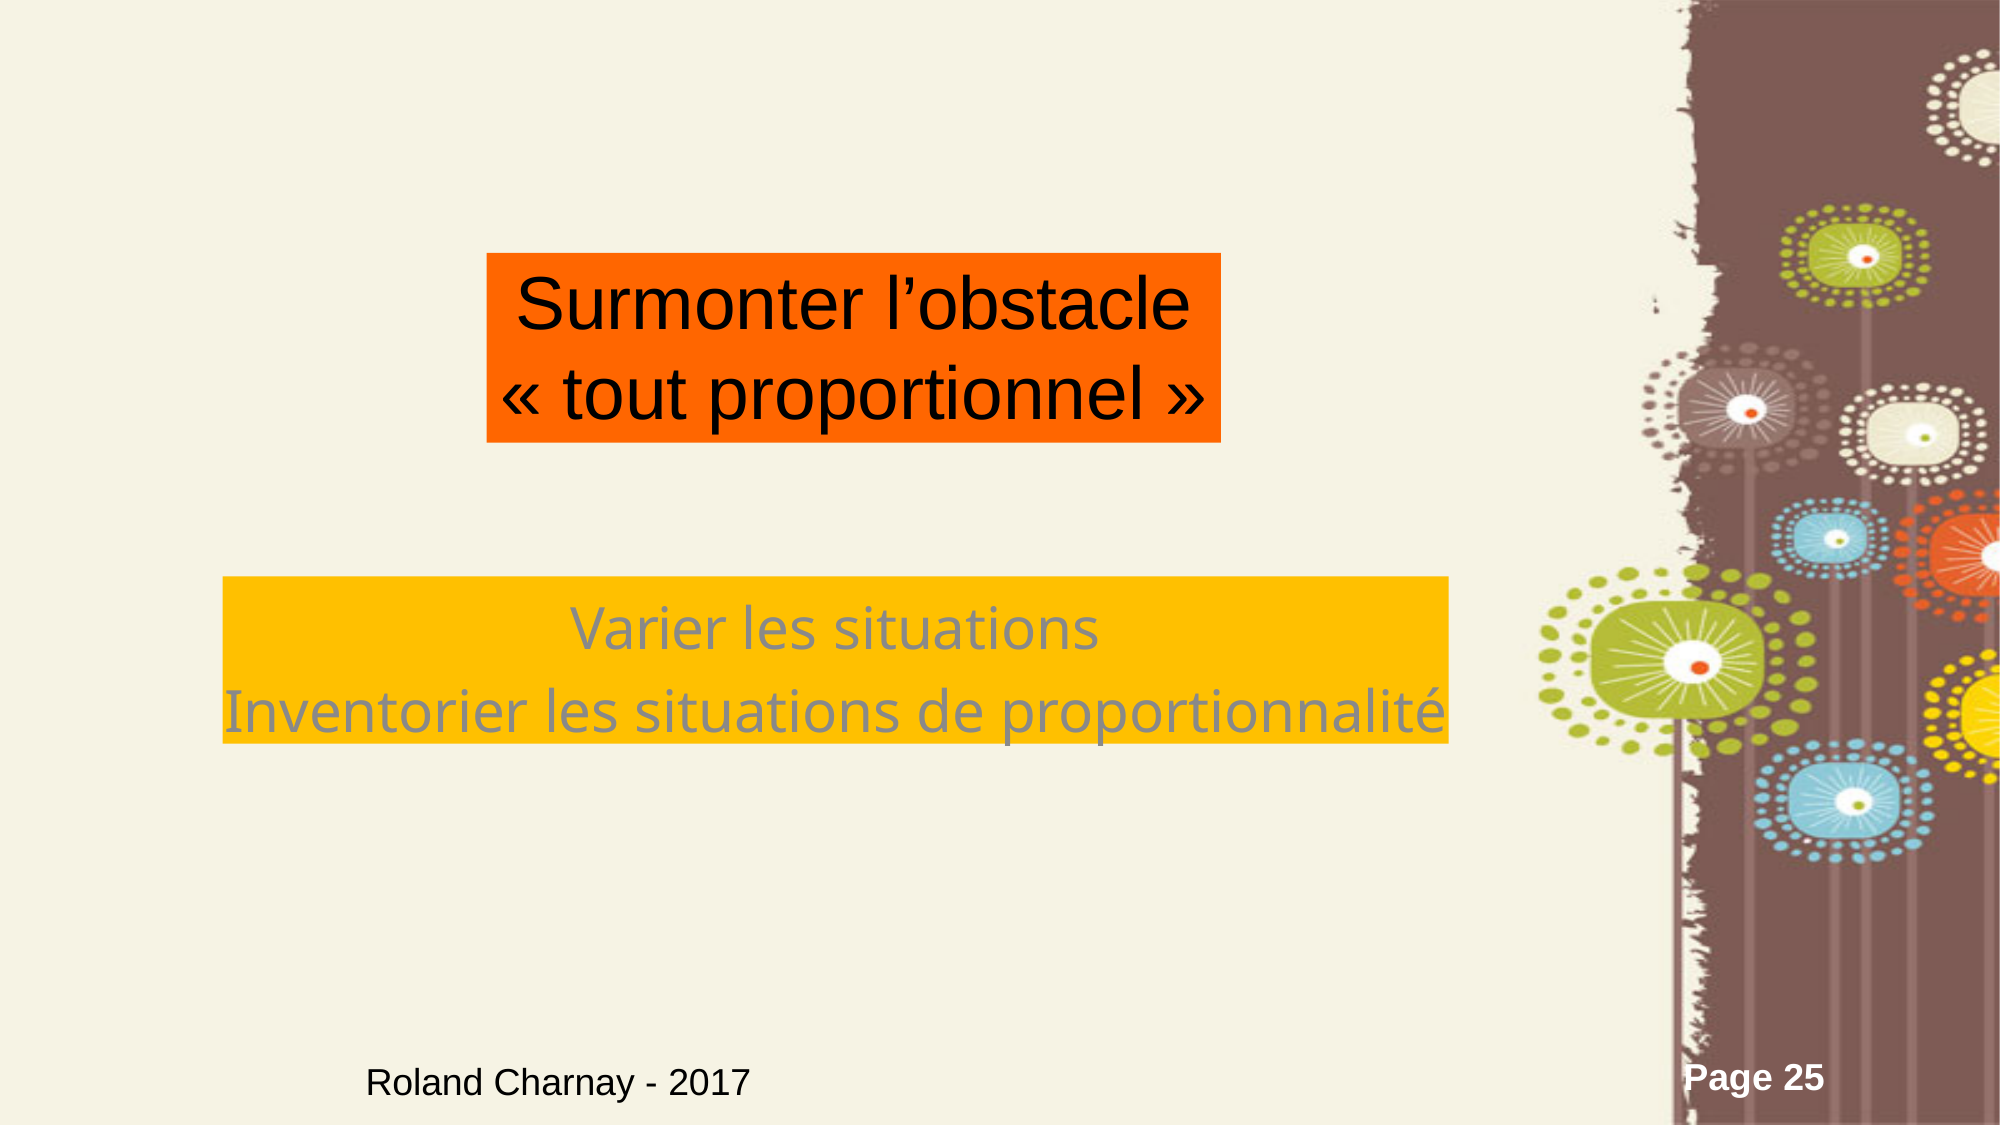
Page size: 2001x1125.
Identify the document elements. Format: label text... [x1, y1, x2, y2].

footer Roland Charnay - 2017 [363, 1055, 800, 1125]
title Surmonter l’obstacle « tout proportionnel » [486, 252, 1221, 443]
text_box Varier les situations Inventorier les situations de proportionnalité [222, 576, 1449, 744]
picture [0, 0, 2000, 1125]
